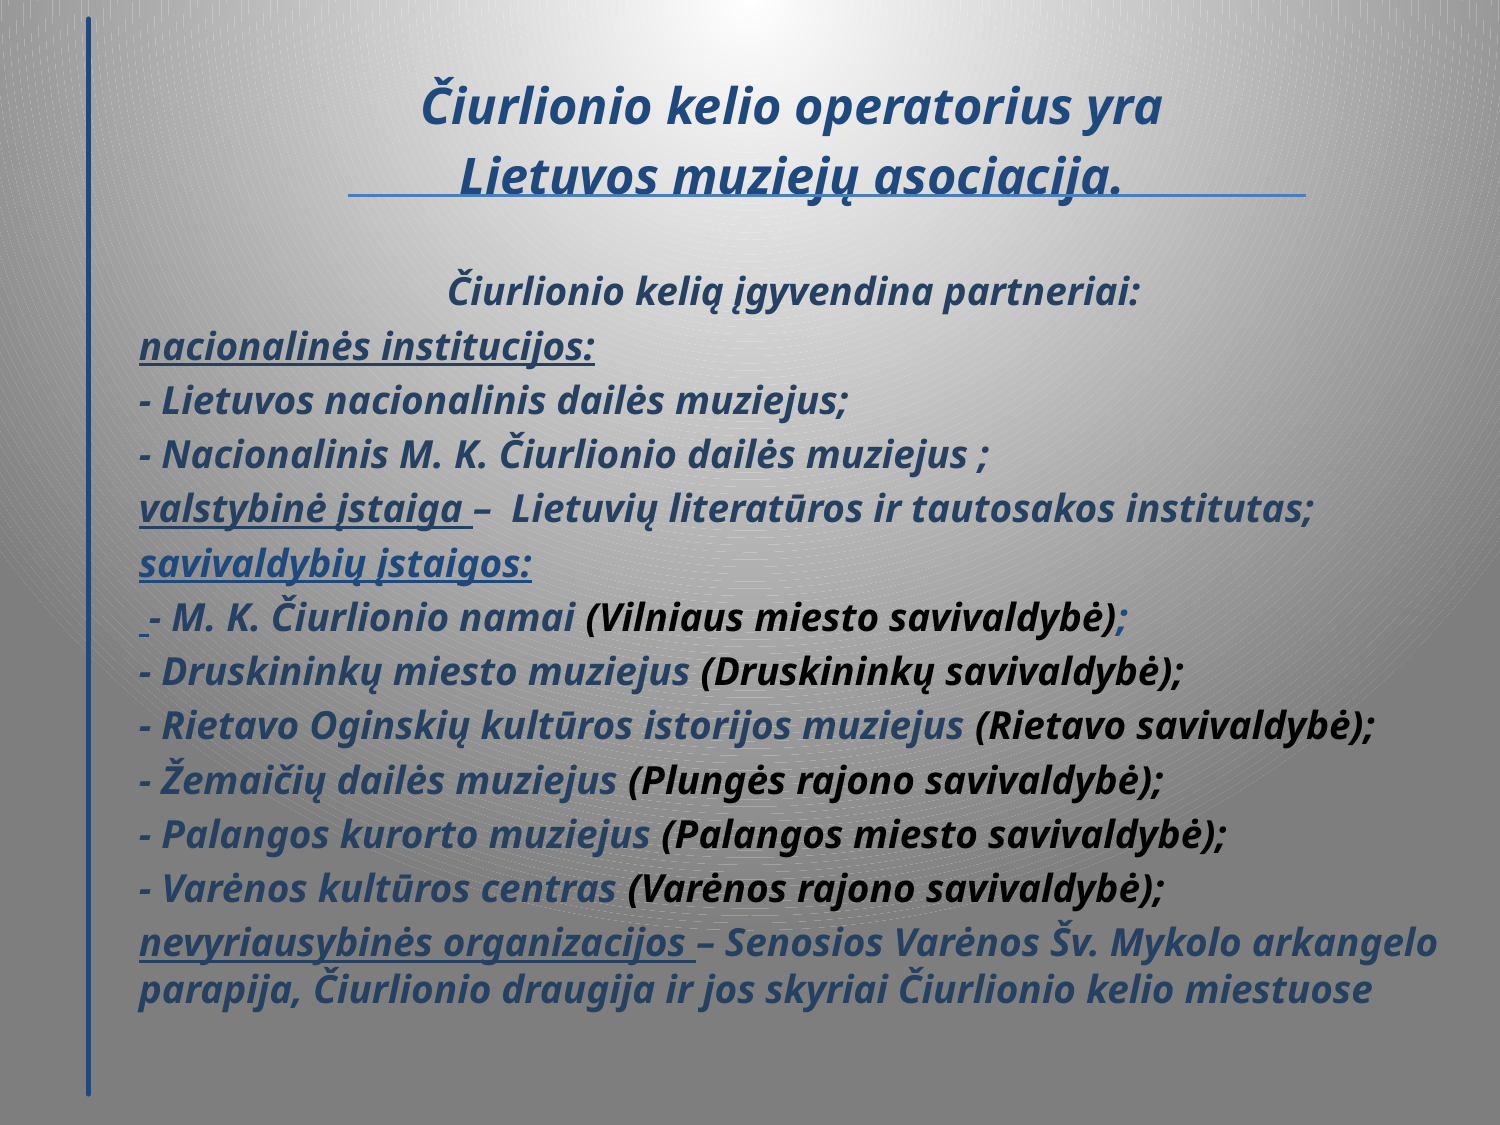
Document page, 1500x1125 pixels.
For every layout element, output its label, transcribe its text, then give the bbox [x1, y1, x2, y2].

picture [348, 193, 1306, 197]
list Čiurlionio kelio operatorius yra Lietuvos muziejų asociacija. Čiurlionio kelią įgyvendina partneriai: nacionalinės institucijos: - Lietuvos nacionalinis dailės muziejus; - Nacionalinis M. K. Čiurlionio dailės muziejus ; valstybinė įstaiga – Lietuvių literatūros ir tautosakos institutas; savivaldybių įstaigos: - M. K. Čiurlionio namai (Vilniaus miesto savivaldybė); - Druskininkų miesto muziejus (Druskininkų savivaldybė); - Rietavo Oginskių kultūros istorijos muziejus (Rietavo savivaldybė); - Žemaičių dailės muziejus (Plungės rajono savivaldybė); - Palangos kurorto muziejus (Palangos miesto savivaldybė); - Varėnos kultūros centras (Varėnos rajono savivaldybė); nevyriausybinės organizacijos – Senosios Varėnos Šv. Mykolo arkangelo parapija, Čiurlionio draugija ir jos skyriai Čiurlionio kelio miestuose [123, 66, 1474, 1035]
